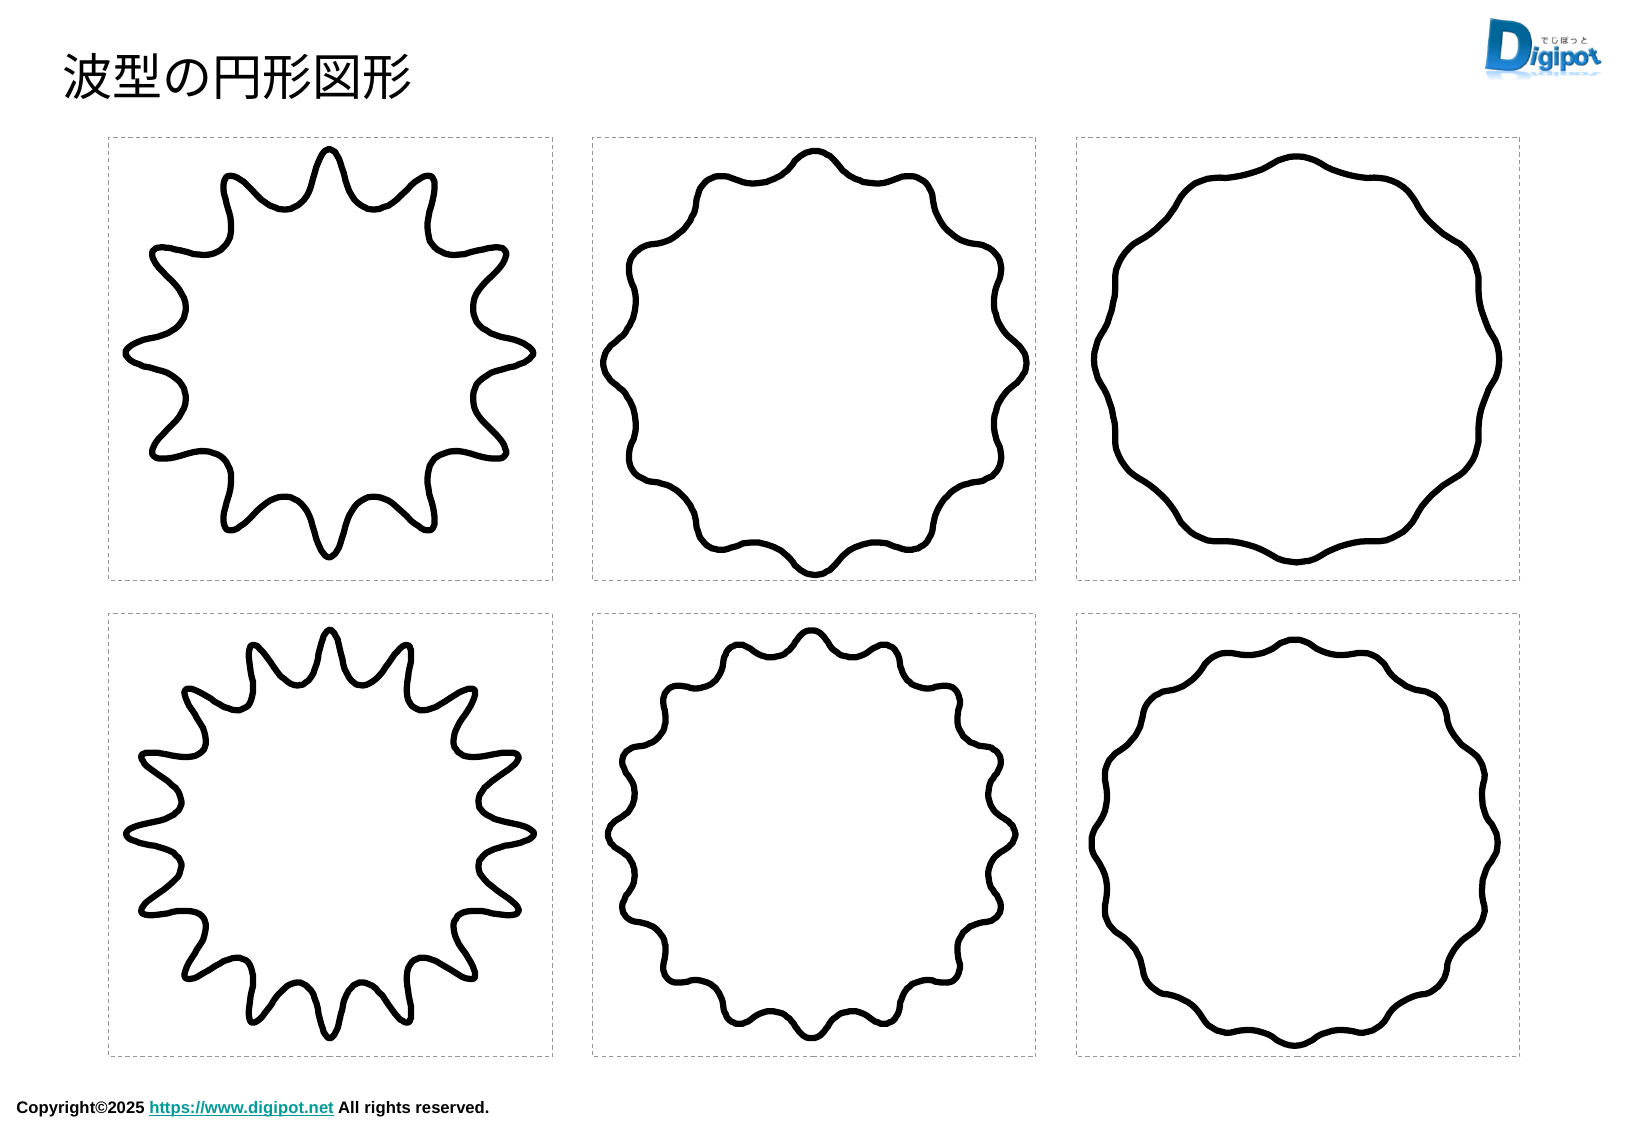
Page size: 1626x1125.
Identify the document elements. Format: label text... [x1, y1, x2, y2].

text_box [603, 150, 1027, 576]
text_box [125, 148, 534, 558]
text_box [607, 630, 1016, 1039]
text_box [126, 629, 534, 1039]
picture [1485, 18, 1602, 82]
text_box 波型の円形図形 [47, 38, 427, 113]
text_box [1093, 156, 1500, 563]
text_box [1091, 639, 1498, 1046]
